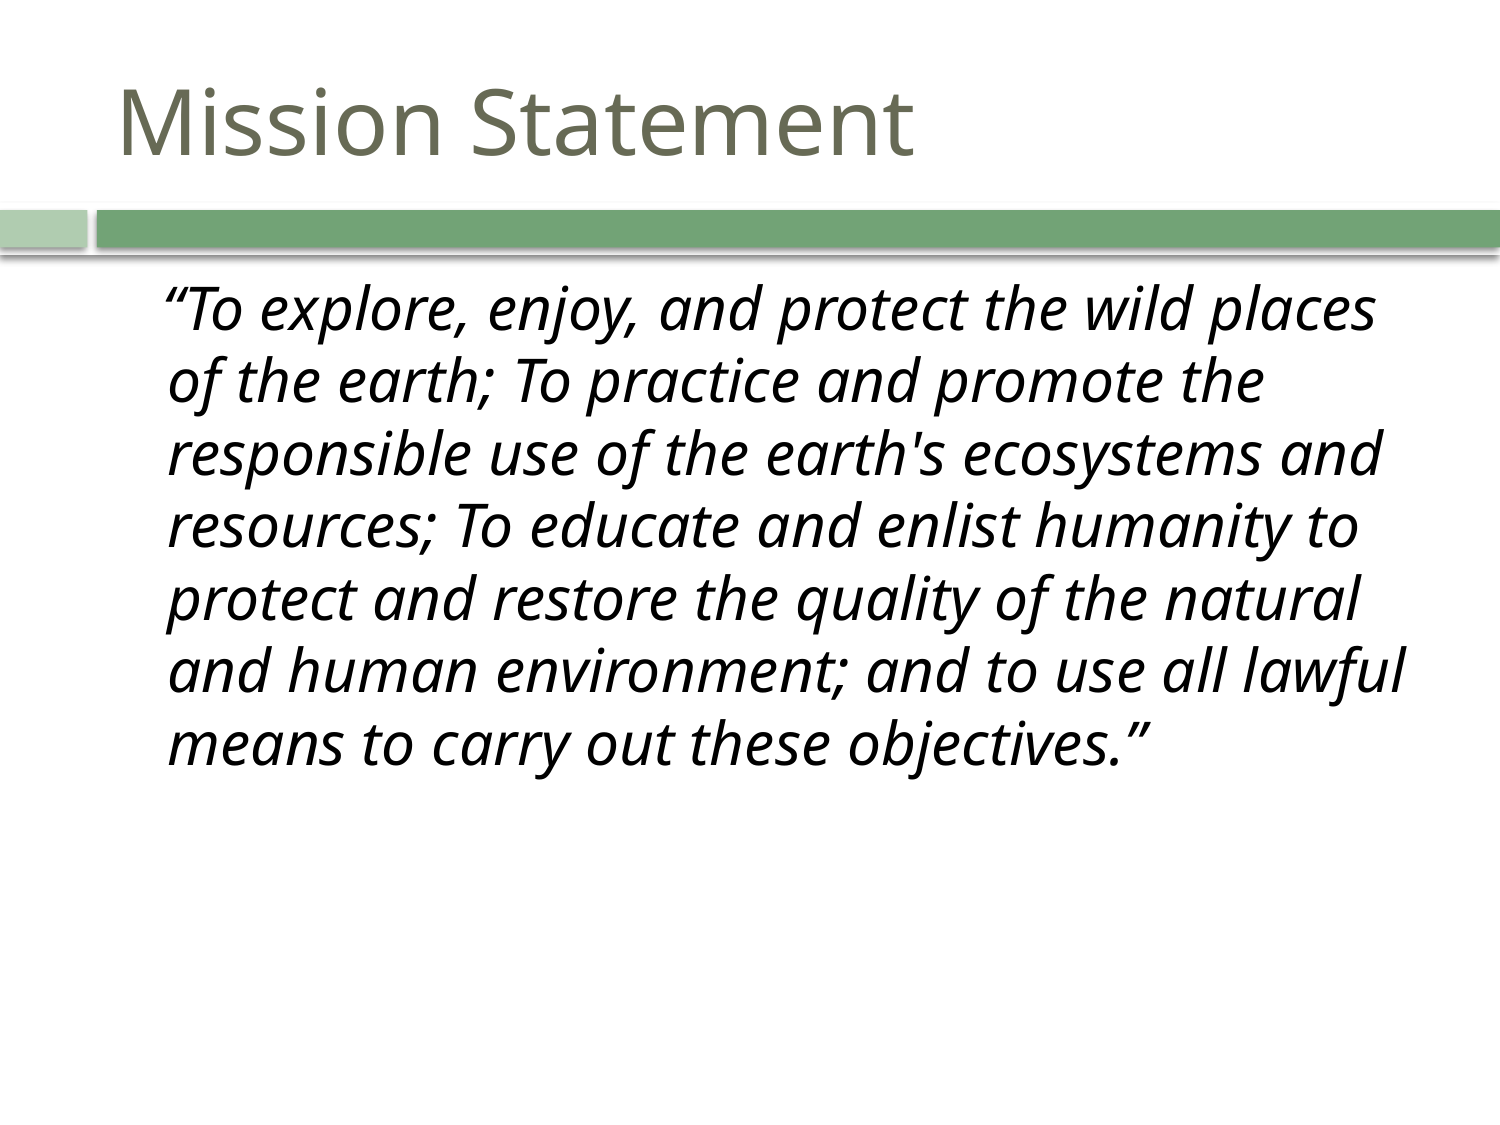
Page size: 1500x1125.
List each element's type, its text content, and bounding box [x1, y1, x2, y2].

list “To explore, enjoy, and protect the wild places of the earth; To practice and promote the responsible use of the earth's ecosystems and resources; To educate and enlist humanity to protect and restore the quality of the natural and human environment; and to use all lawful means to carry out these objectives.” [100, 262, 1438, 1000]
title Mission Statement [100, 37, 1438, 200]
